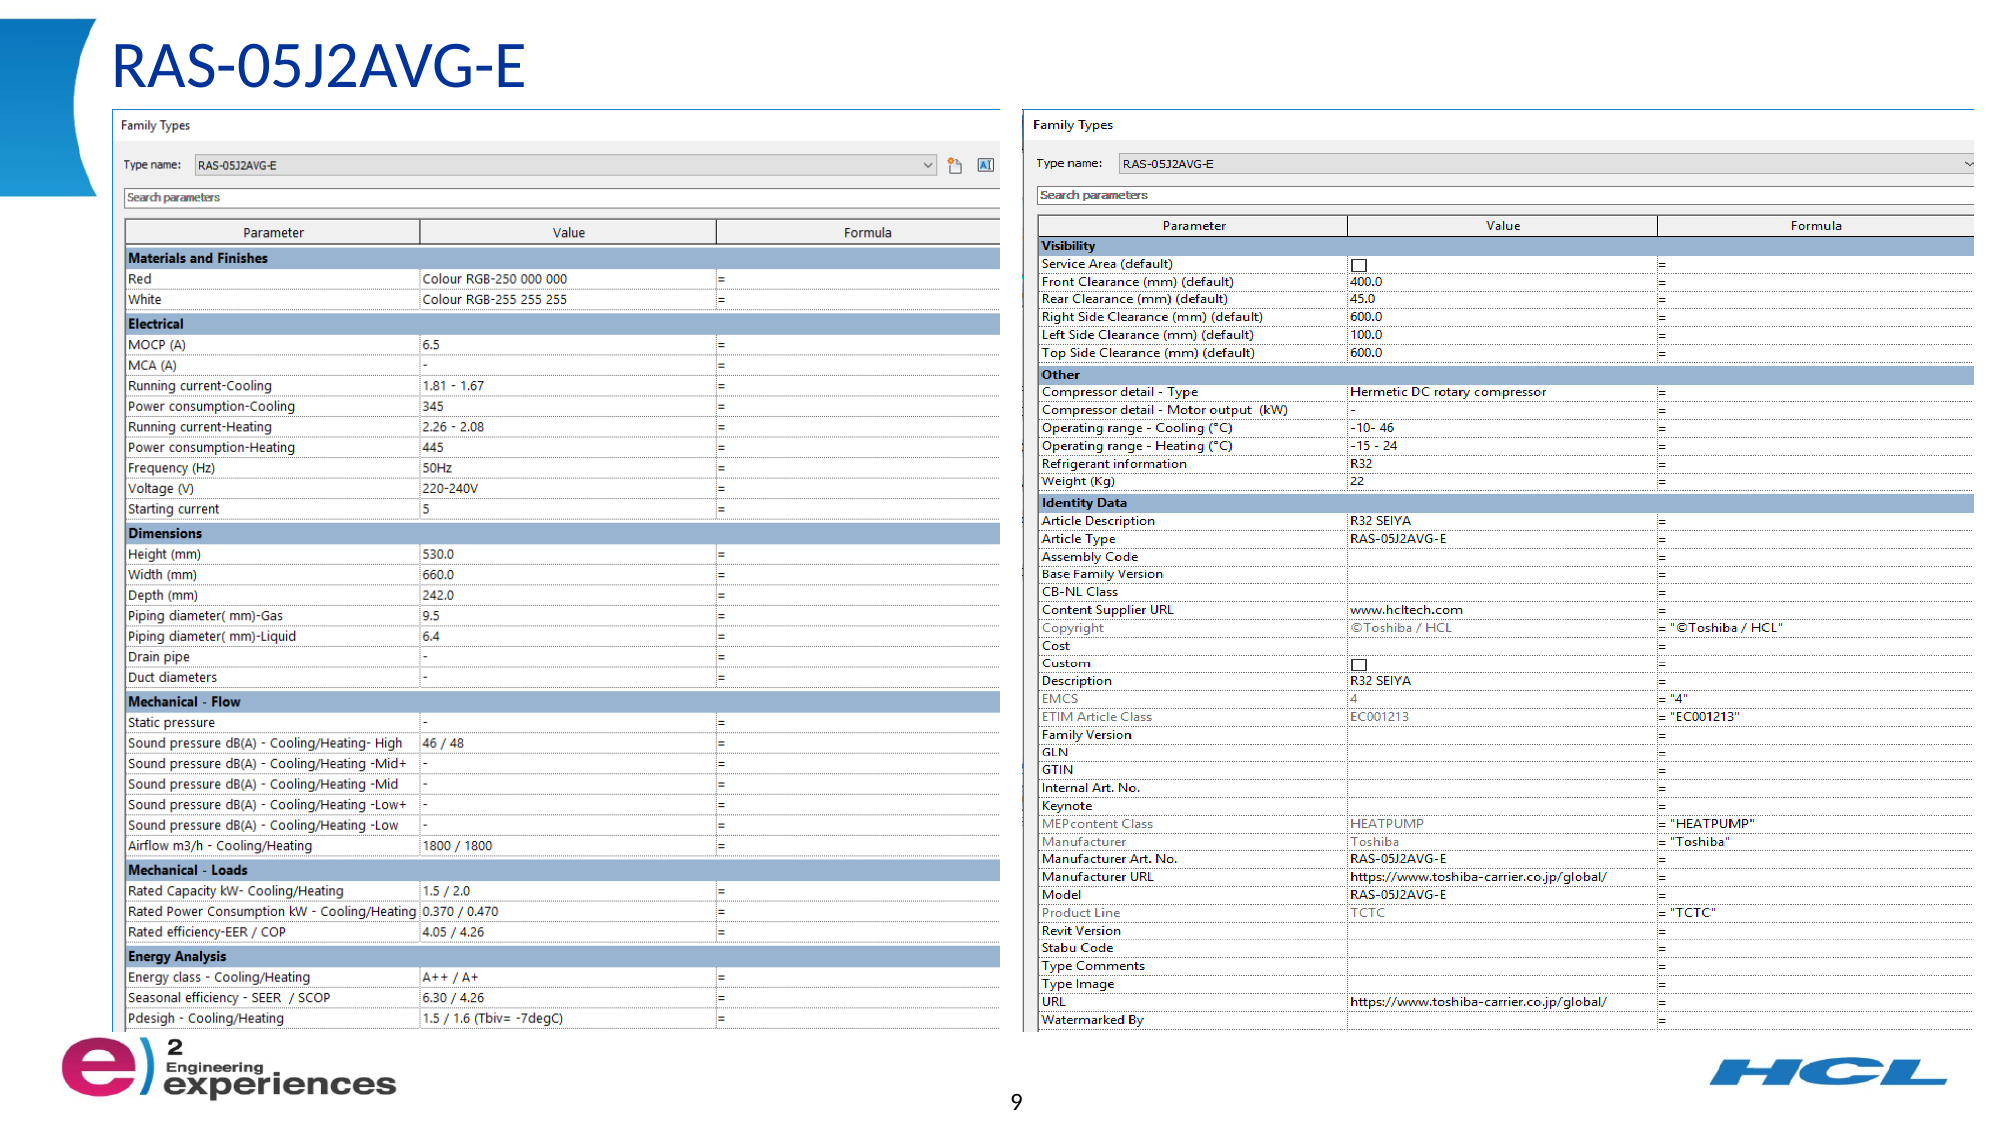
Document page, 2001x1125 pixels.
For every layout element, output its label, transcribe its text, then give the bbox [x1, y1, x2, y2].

text_box RAS-05J2AVG-E [96, 13, 543, 109]
picture [0, 0, 2000, 1125]
